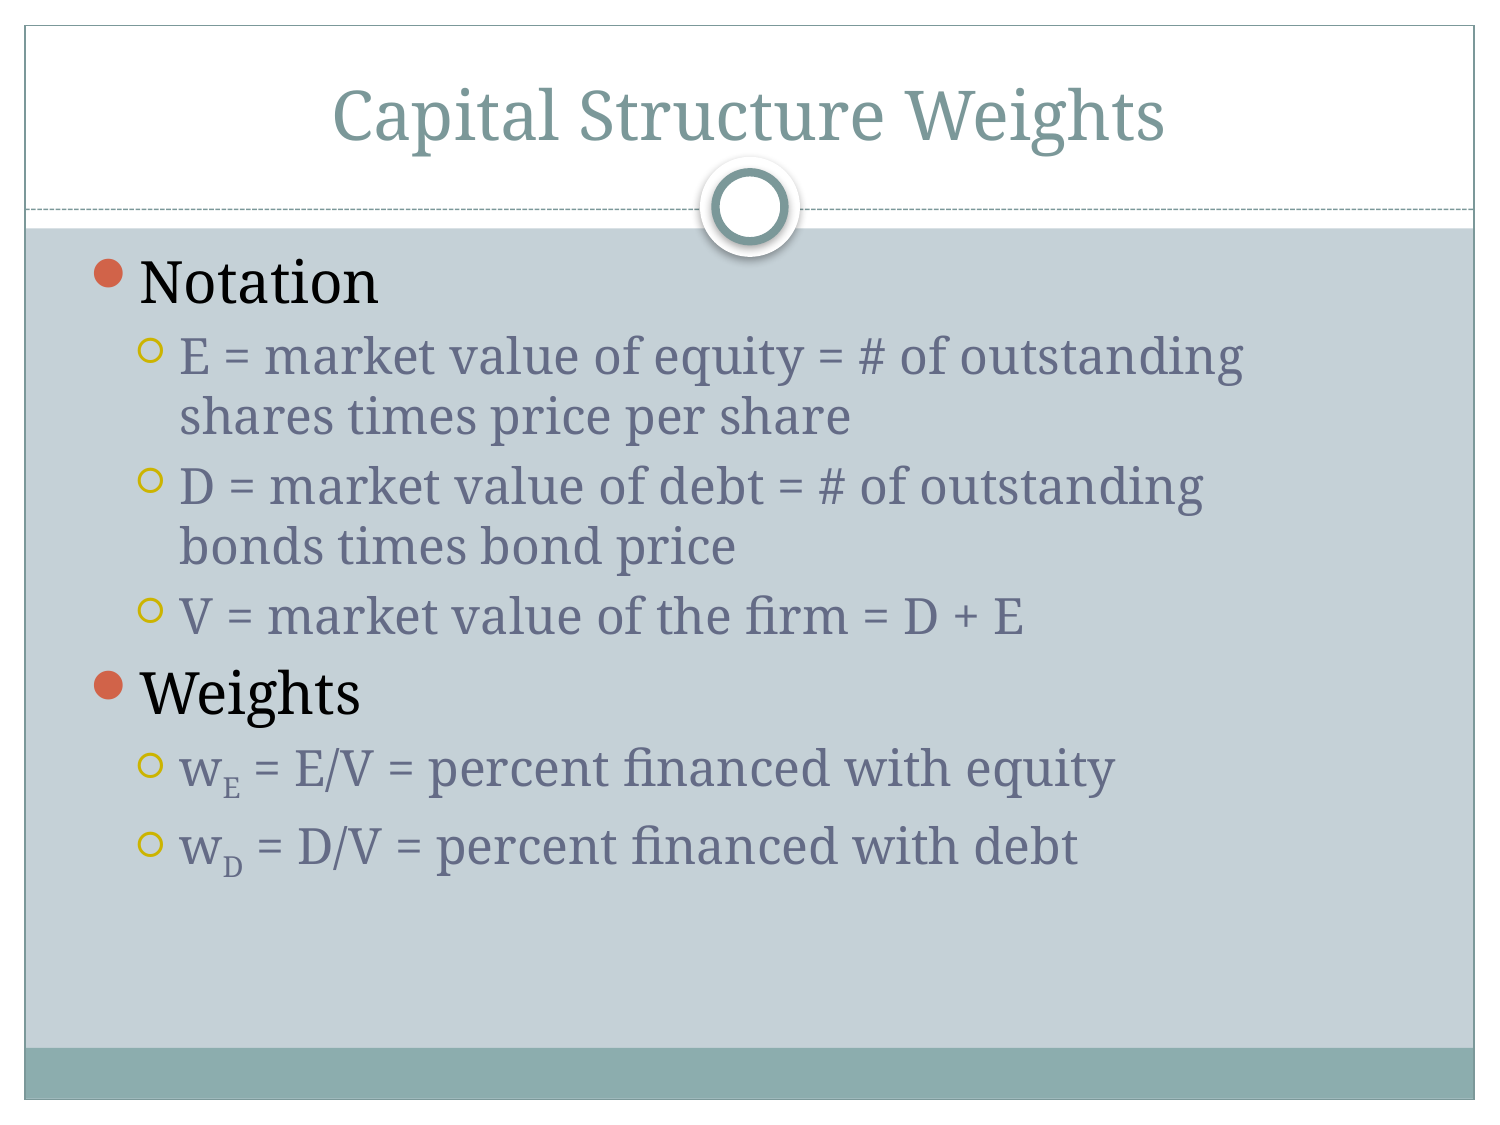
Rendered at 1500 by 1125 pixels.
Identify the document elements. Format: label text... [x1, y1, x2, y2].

title Capital Structure Weights [49, 37, 1450, 162]
list Notation E = market value of equity = # of outstanding shares times price per share D = market value of debt = # of outstanding bonds times bond price V = market value of the firm = D + E Weights wE = E/V = percent financed with equity wD = D/V = percent financed with debt [75, 237, 1287, 981]
